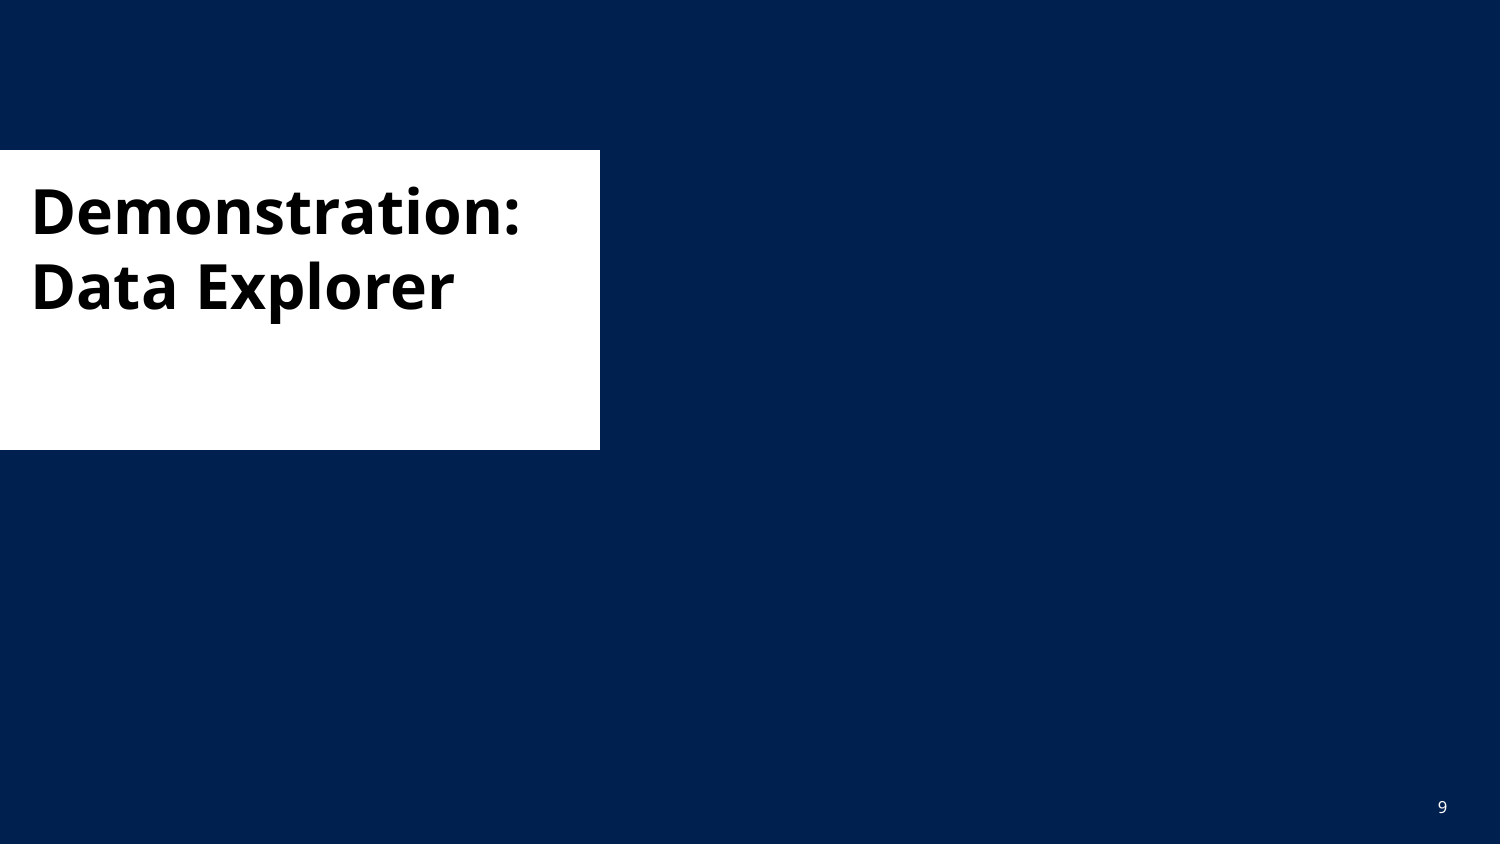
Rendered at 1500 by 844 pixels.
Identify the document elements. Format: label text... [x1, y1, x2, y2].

slide_number 9 [1112, 782, 1463, 827]
title Demonstration: Data Explorer [0, 150, 600, 450]
